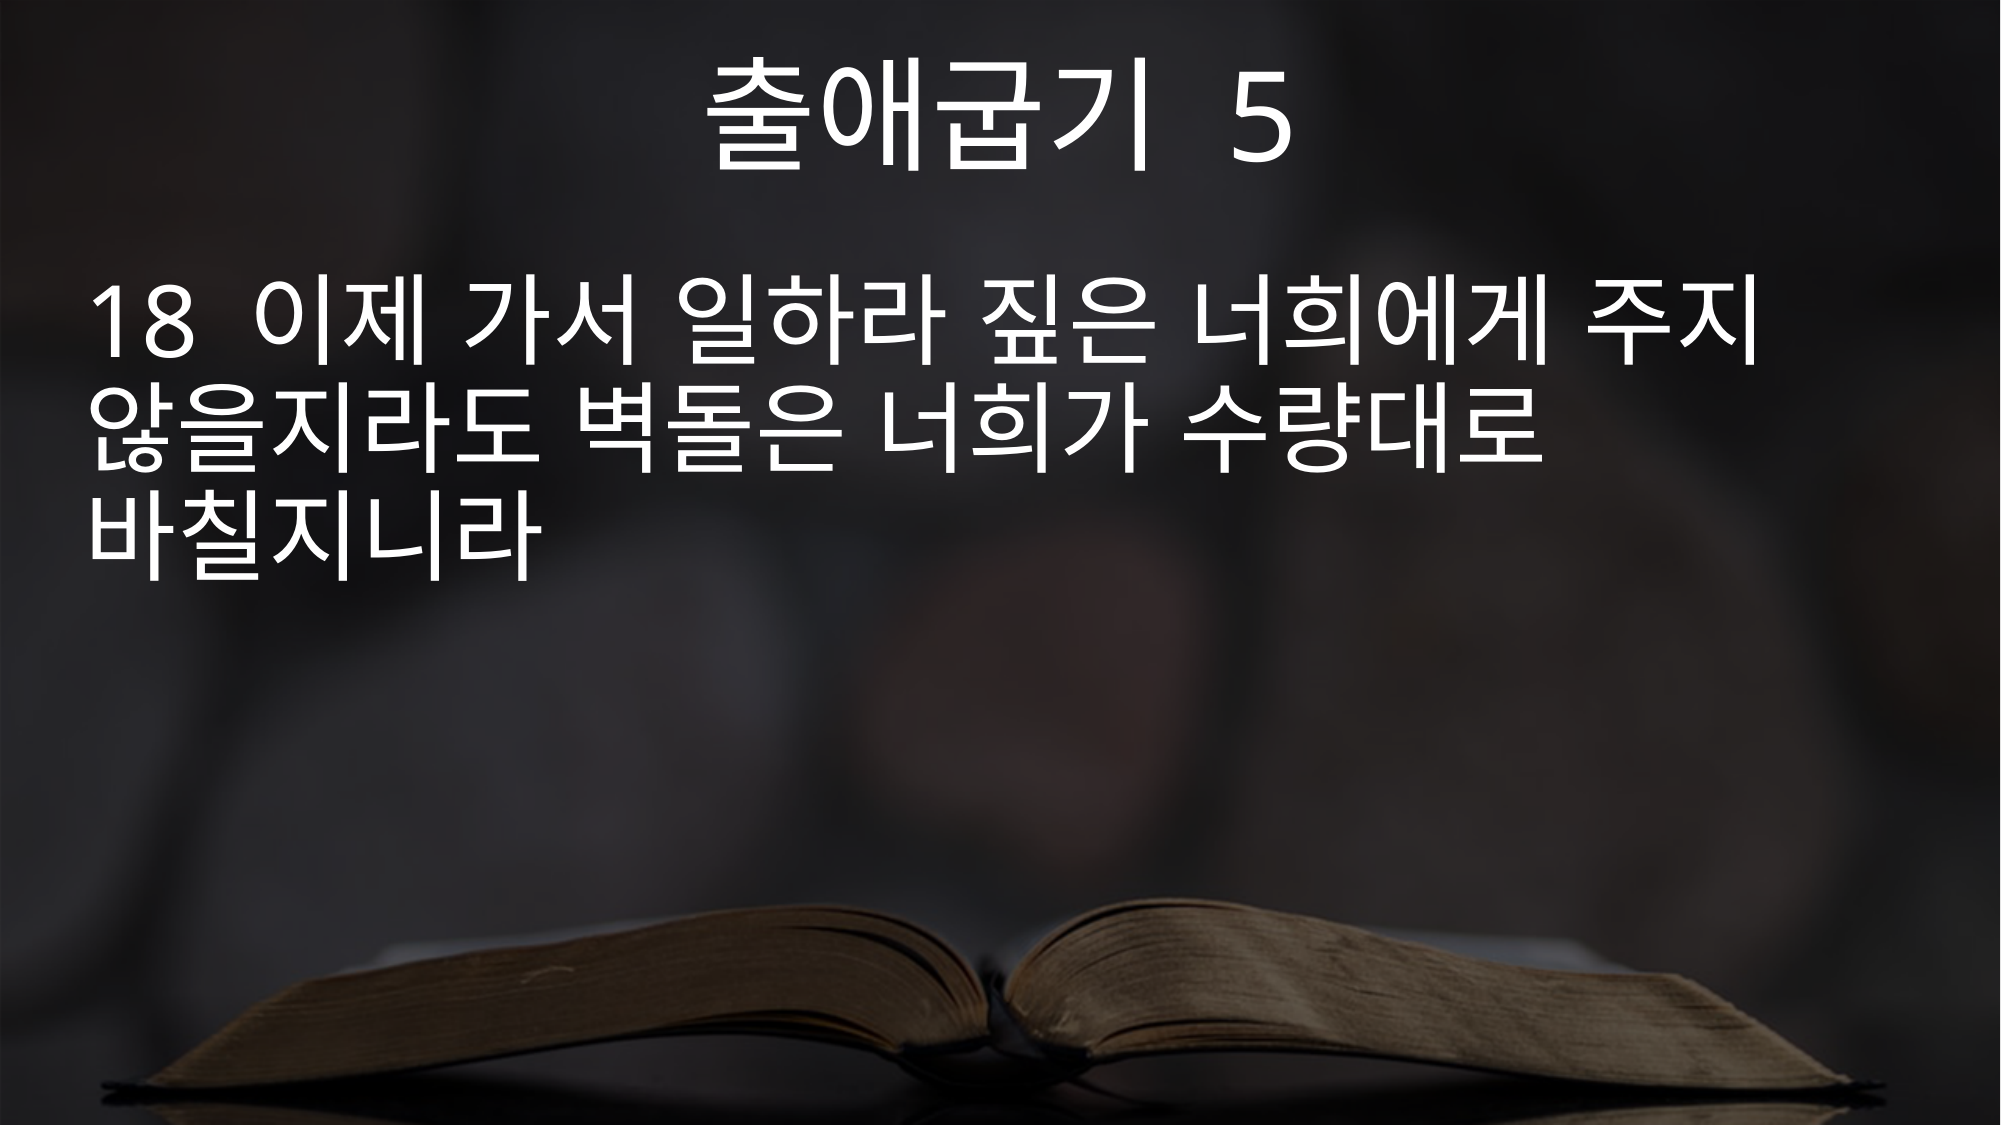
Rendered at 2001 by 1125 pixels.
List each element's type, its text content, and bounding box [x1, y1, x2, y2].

picture [0, 0, 2001, 1125]
list 18 이제 가서 일하라 짚은 너희에게 주지 않을지라도 벽돌은 너희가 수량대로 바칠지니라 [69, 263, 1953, 423]
footer 출애굽기 5 [0, 32, 2000, 192]
